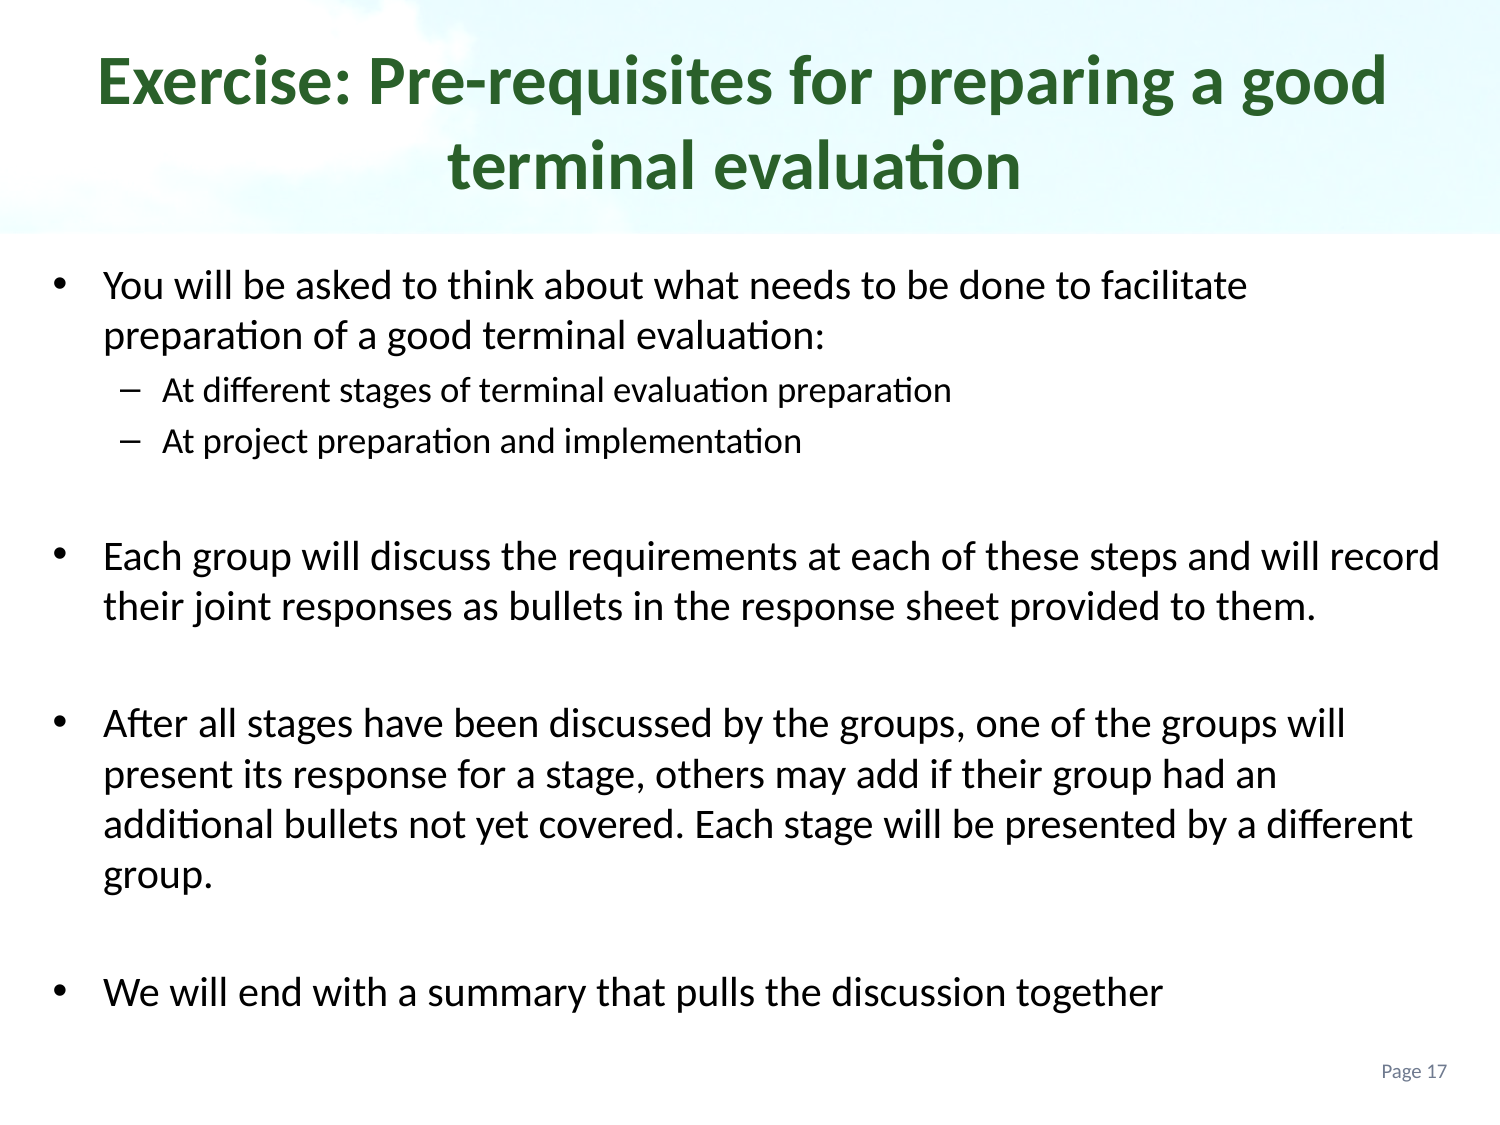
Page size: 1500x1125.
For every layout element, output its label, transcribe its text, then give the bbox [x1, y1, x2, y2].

list You will be asked to think about what needs to be done to facilitate preparation of a good terminal evaluation: At different stages of terminal evaluation preparation At project preparation and implementation Each group will discuss the requirements at each of these steps and will record their joint responses as bullets in the response sheet provided to them. After all stages have been discussed by the groups, one of the groups will present its response for a stage, others may add if their group had an additional bullets not yet covered. Each stage will be presented by a different group. We will end with a summary that pulls the discussion together [37, 249, 1463, 1050]
text_box Exercise: Pre-requisites for preparing a good terminal evaluation [12, 12, 1475, 225]
